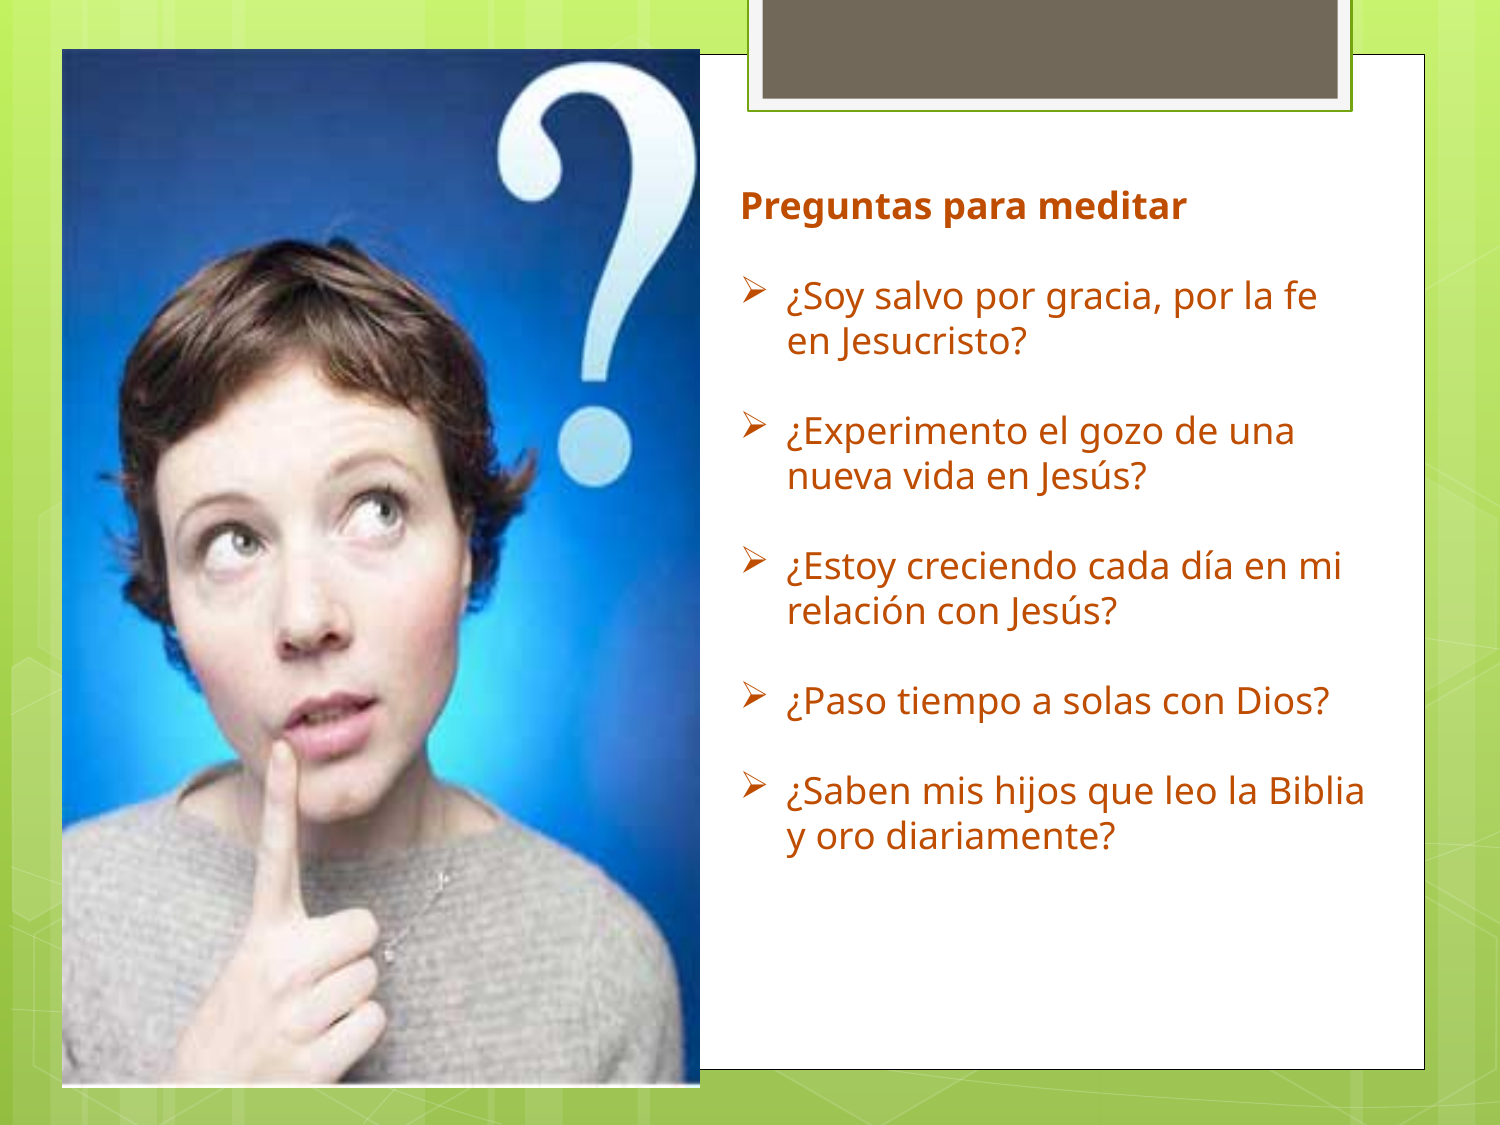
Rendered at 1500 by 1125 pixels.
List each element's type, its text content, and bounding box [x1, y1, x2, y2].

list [62, 49, 701, 1088]
text_box Preguntas para meditar ¿Soy salvo por gracia, por la fe en Jesucristo? ¿Experimento el gozo de una nueva vida en Jesús? ¿Estoy creciendo cada día en mi relación con Jesús? ¿Paso tiempo a solas con Dios? ¿Saben mis hijos que leo la Biblia y oro diariamente? [724, 174, 1388, 955]
